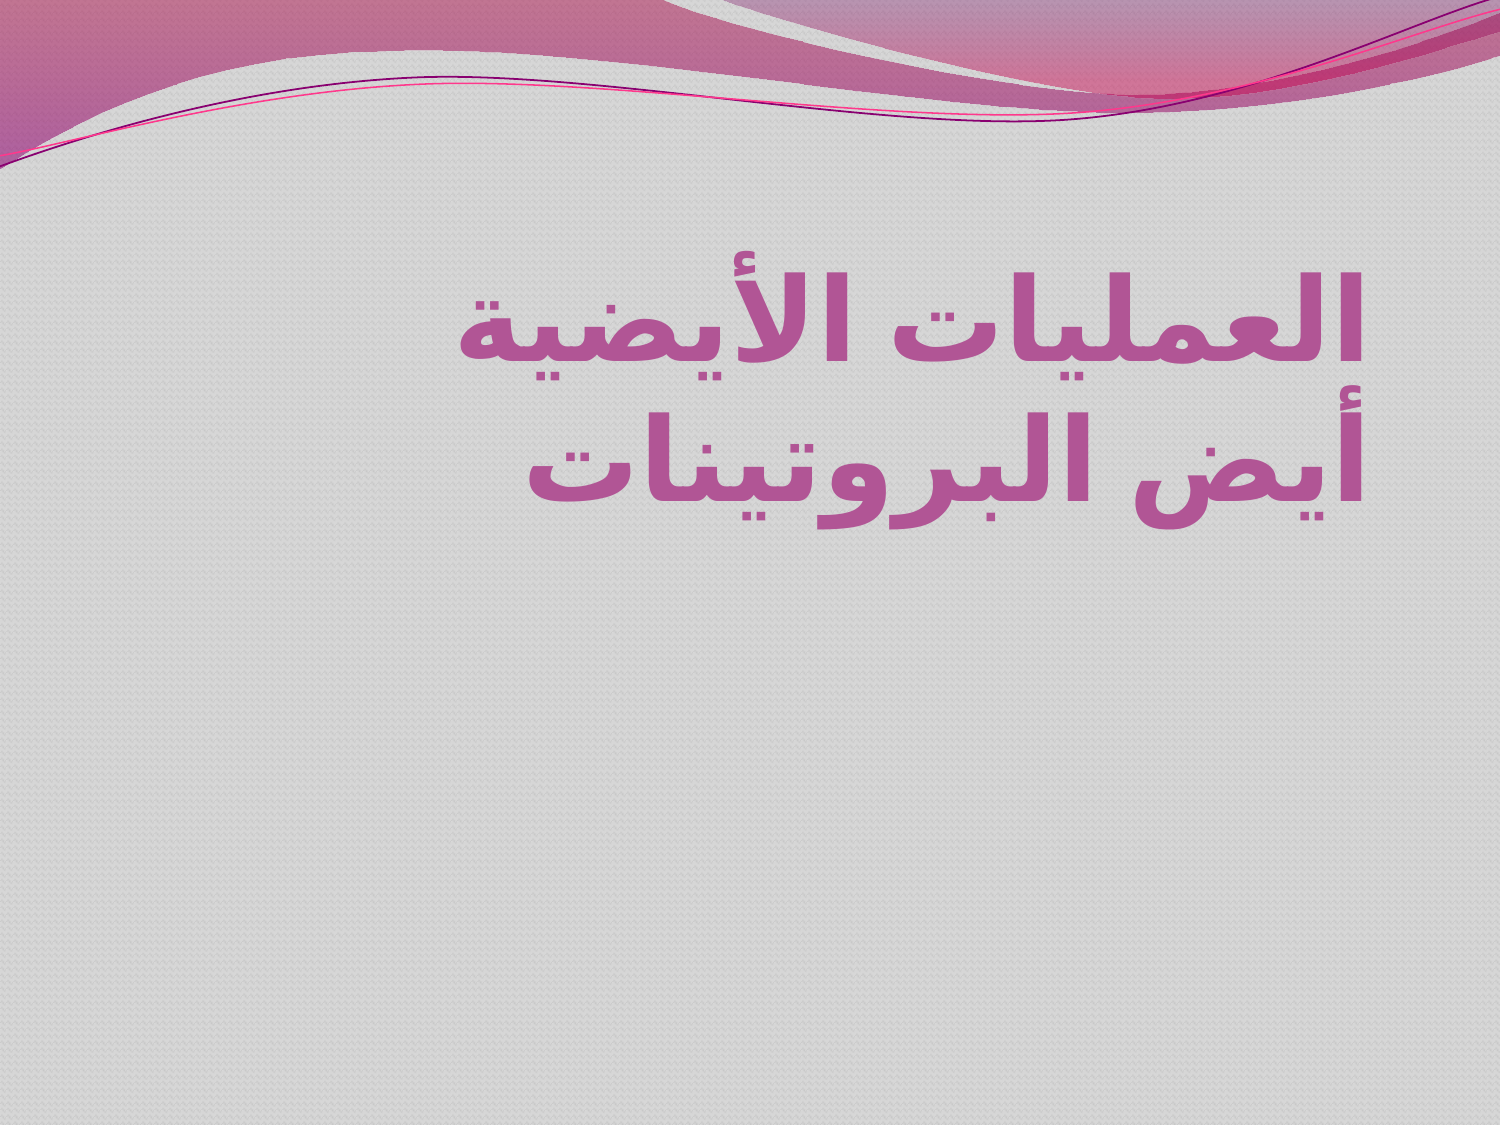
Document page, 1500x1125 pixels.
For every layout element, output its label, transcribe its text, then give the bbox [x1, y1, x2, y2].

title العمليات الأيضية أيض البروتينات [87, 224, 1376, 525]
